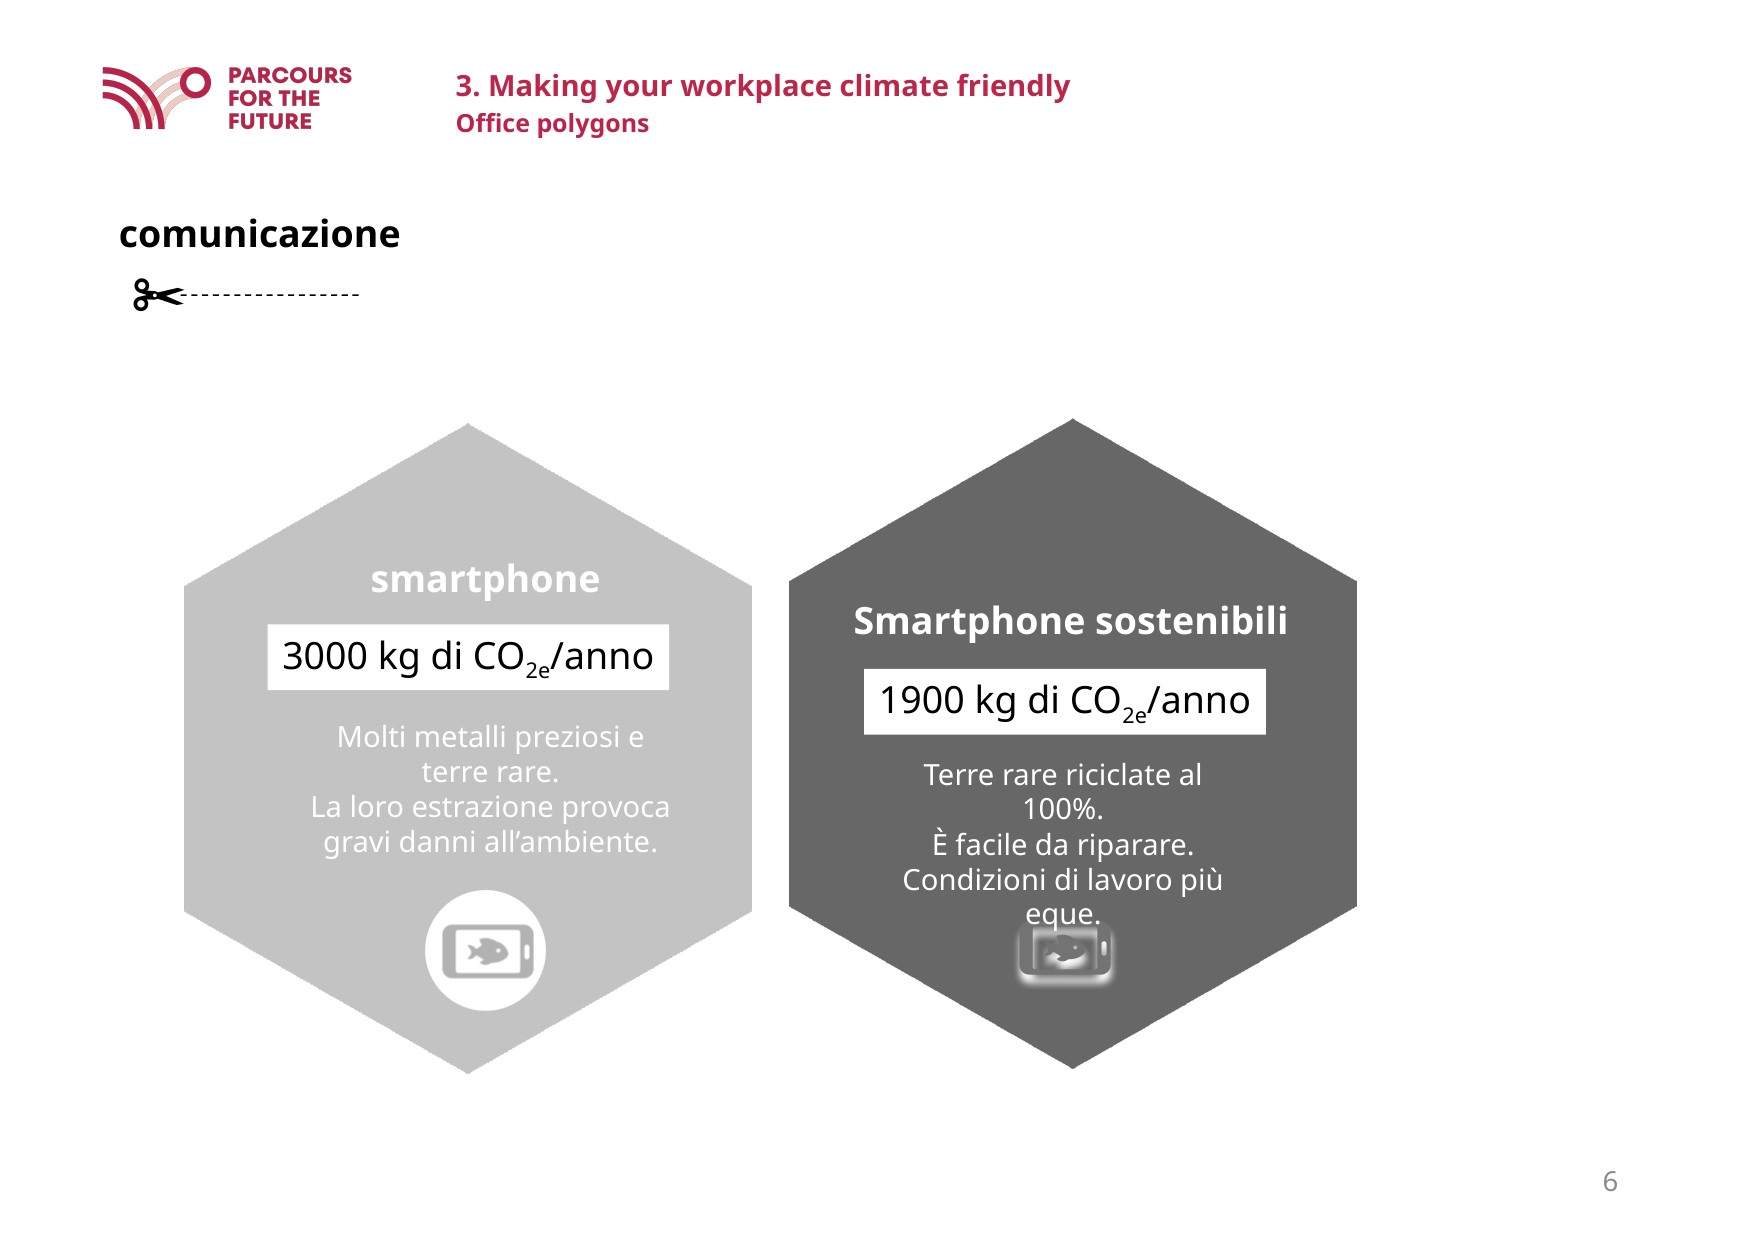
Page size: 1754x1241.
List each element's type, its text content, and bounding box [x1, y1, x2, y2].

text_box comunicazione [104, 202, 417, 263]
picture [67, 33, 387, 163]
picture [62, 337, 1478, 1155]
slide_number 6 [1238, 1149, 1634, 1216]
picture [116, 255, 197, 336]
